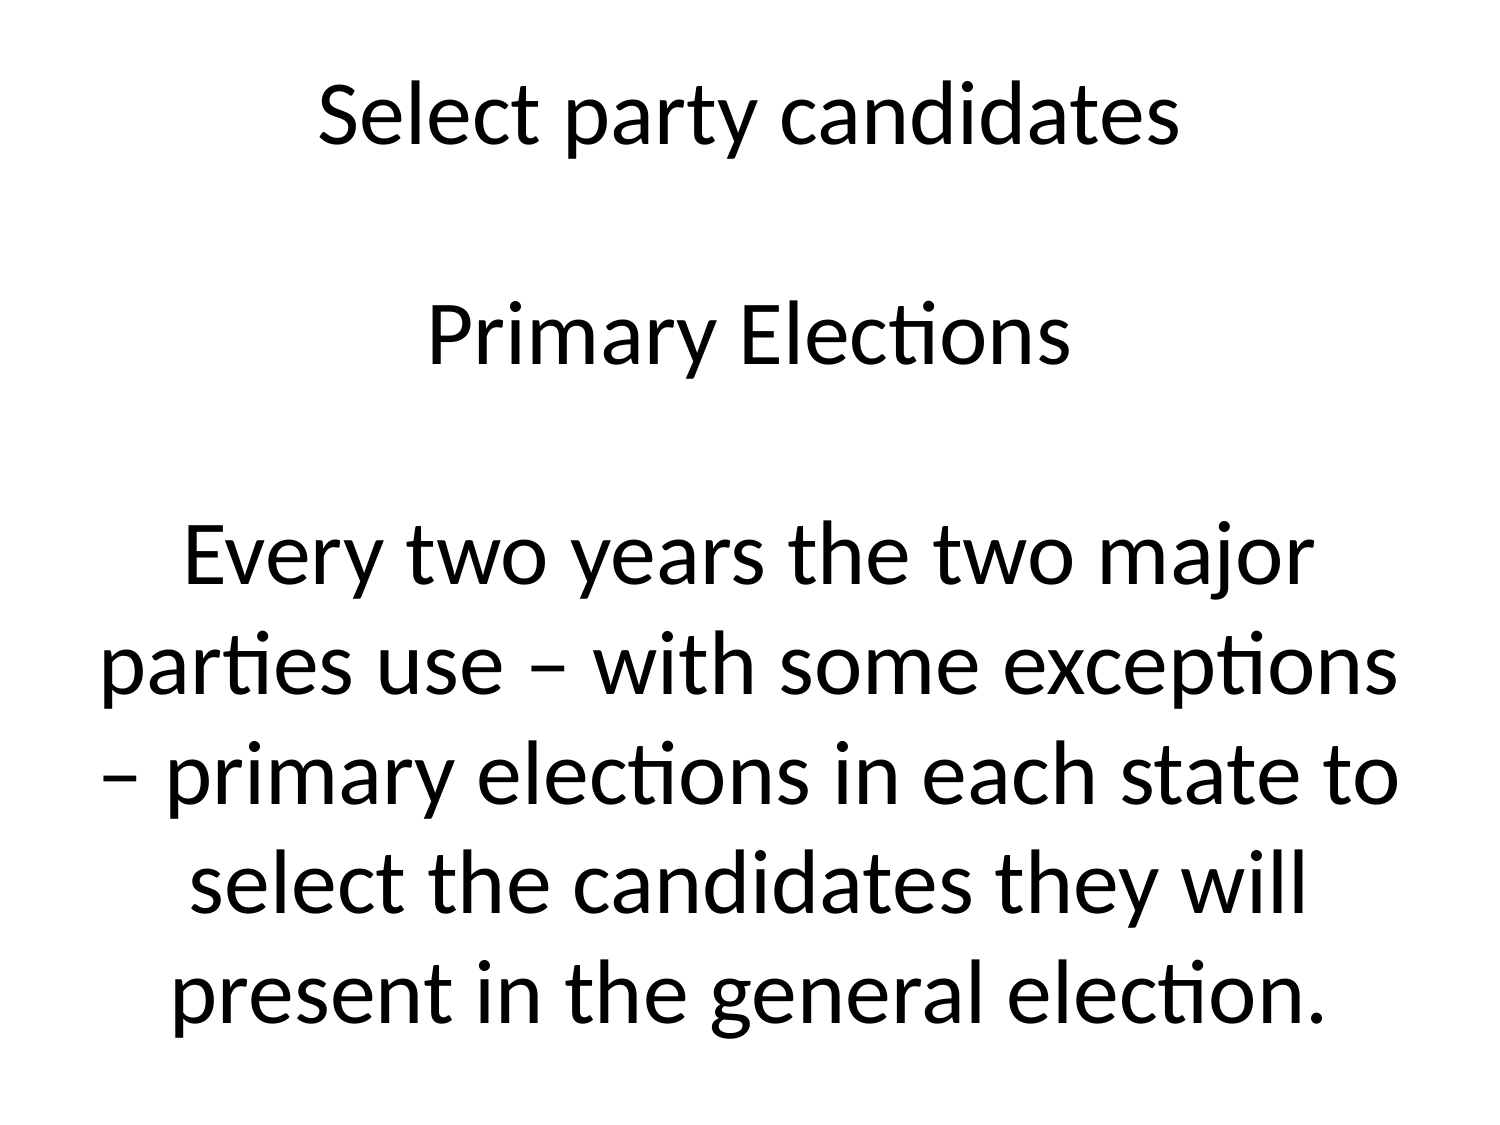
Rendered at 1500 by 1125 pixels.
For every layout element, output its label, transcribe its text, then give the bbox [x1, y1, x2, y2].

title Select party candidates Primary Elections Every two years the two major parties use – with some exceptions – primary elections in each state to select the candidates they will present in the general election. [74, 44, 1426, 1051]
